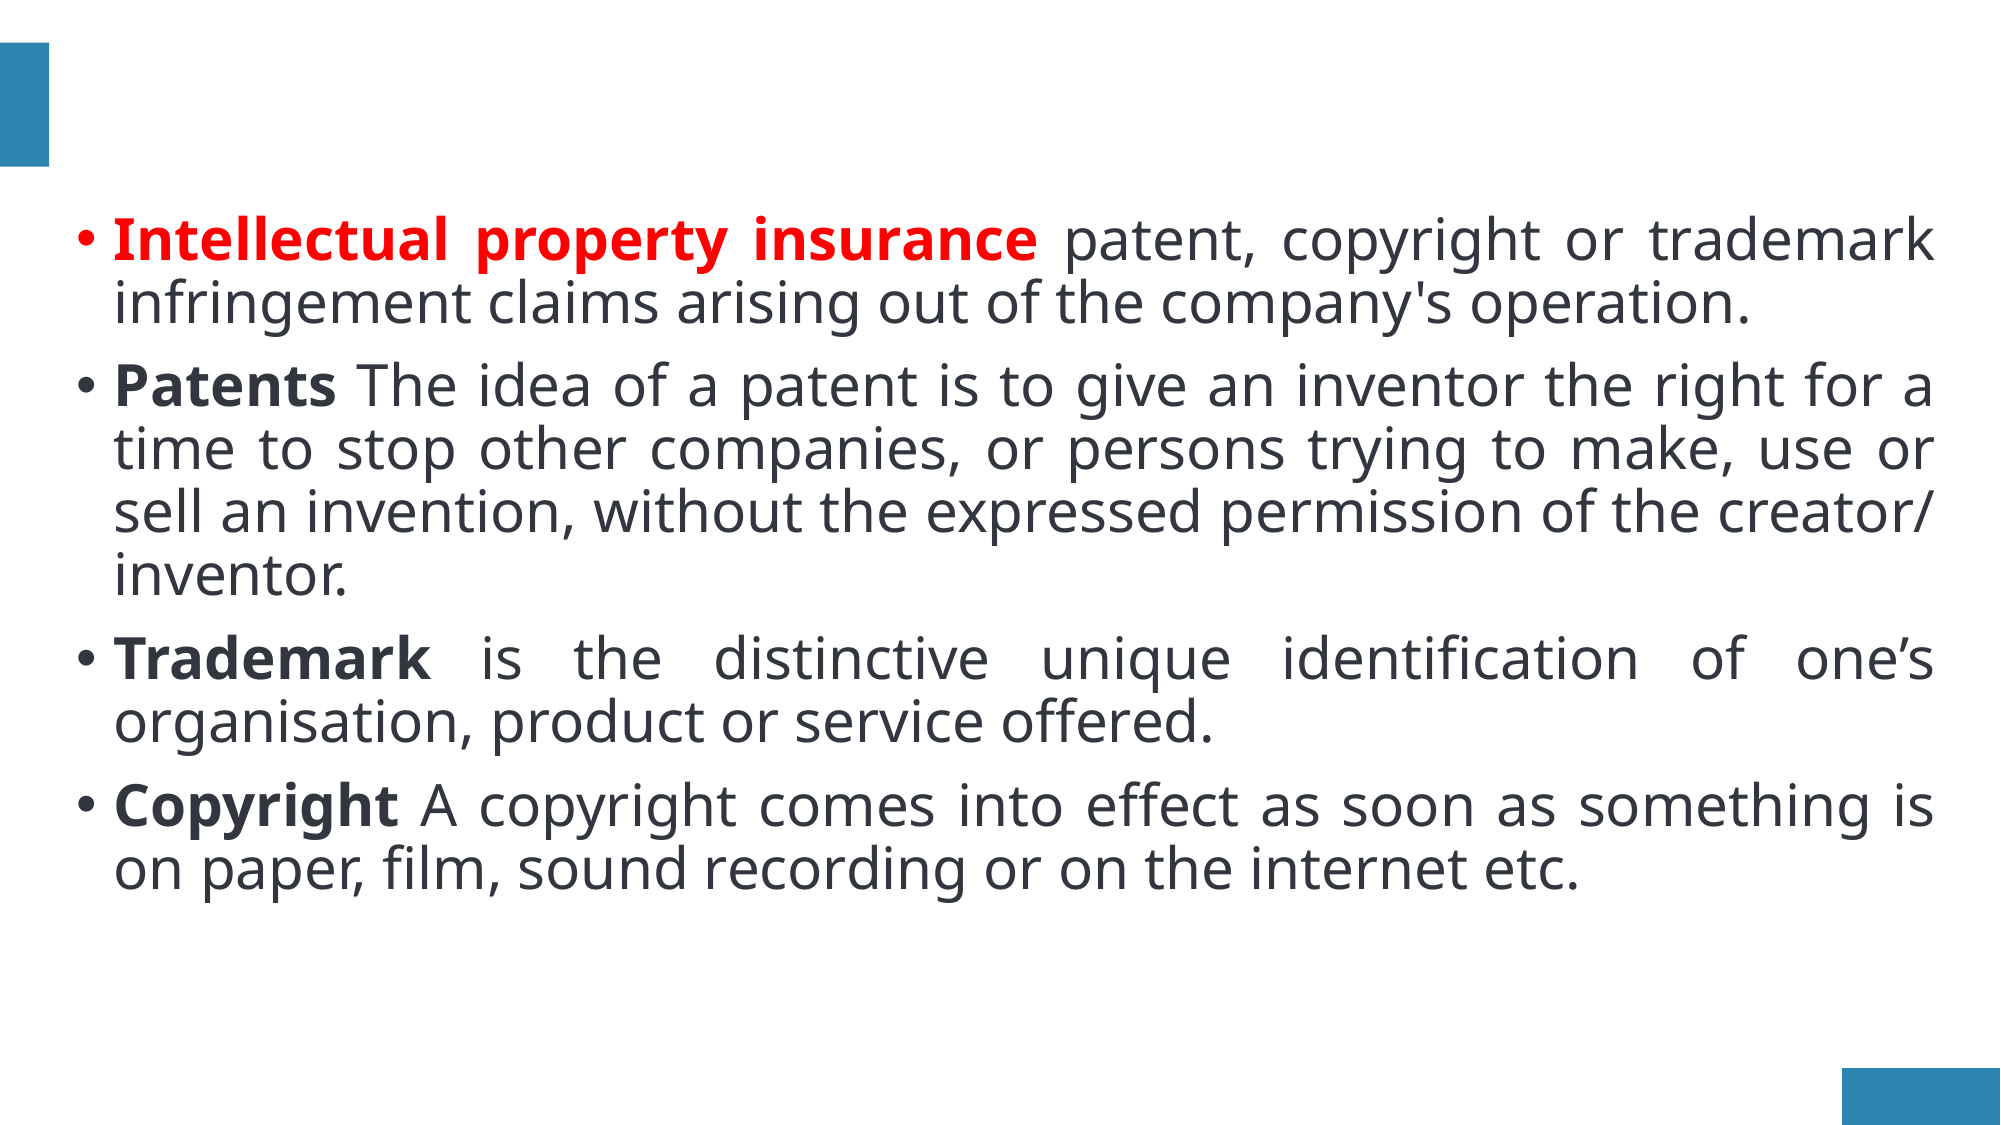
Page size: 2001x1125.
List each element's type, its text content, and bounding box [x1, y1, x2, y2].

list Intellectual property insurance patent, copyright or trademark infringement claims arising out of the company's operation. Patents The idea of a patent is to give an inventor the right for a time to stop other companies, or persons trying to make, use or sell an invention, without the expressed permission of the creator/ inventor. Trademark is the distinctive unique identification of one’s organisation, product or service offered. Copyright A copyright comes into effect as soon as something is on paper, film, sound recording or on the internet etc. [60, 202, 1951, 1014]
